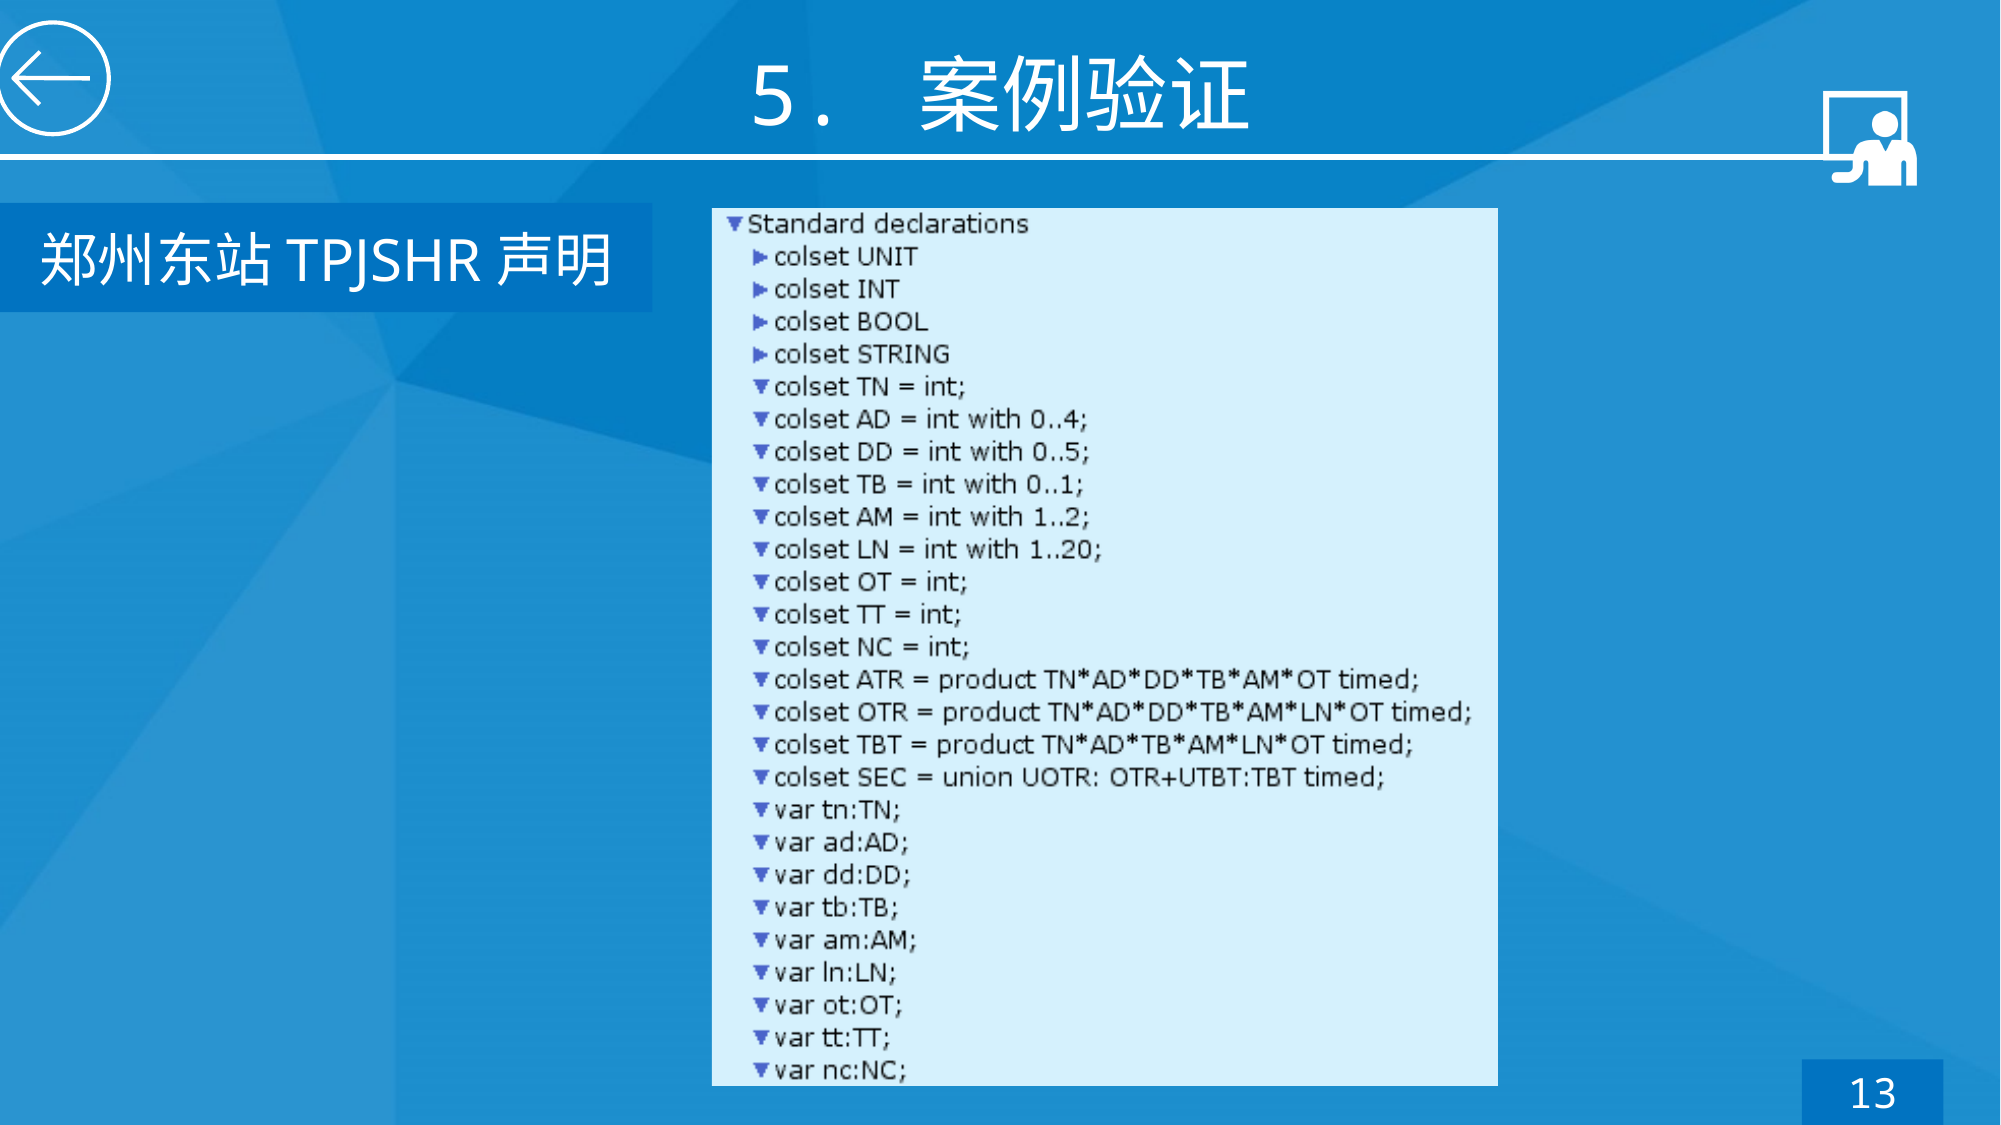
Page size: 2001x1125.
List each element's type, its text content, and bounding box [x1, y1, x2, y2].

picture [0, 25, 106, 132]
text_box 13 [1801, 1059, 1944, 1125]
text_box 郑州东站TPJSHR声明 [0, 202, 653, 313]
text_box 5. 案例验证 [663, 35, 1337, 141]
text_box [0, 20, 111, 137]
picture [0, 0, 2001, 1125]
